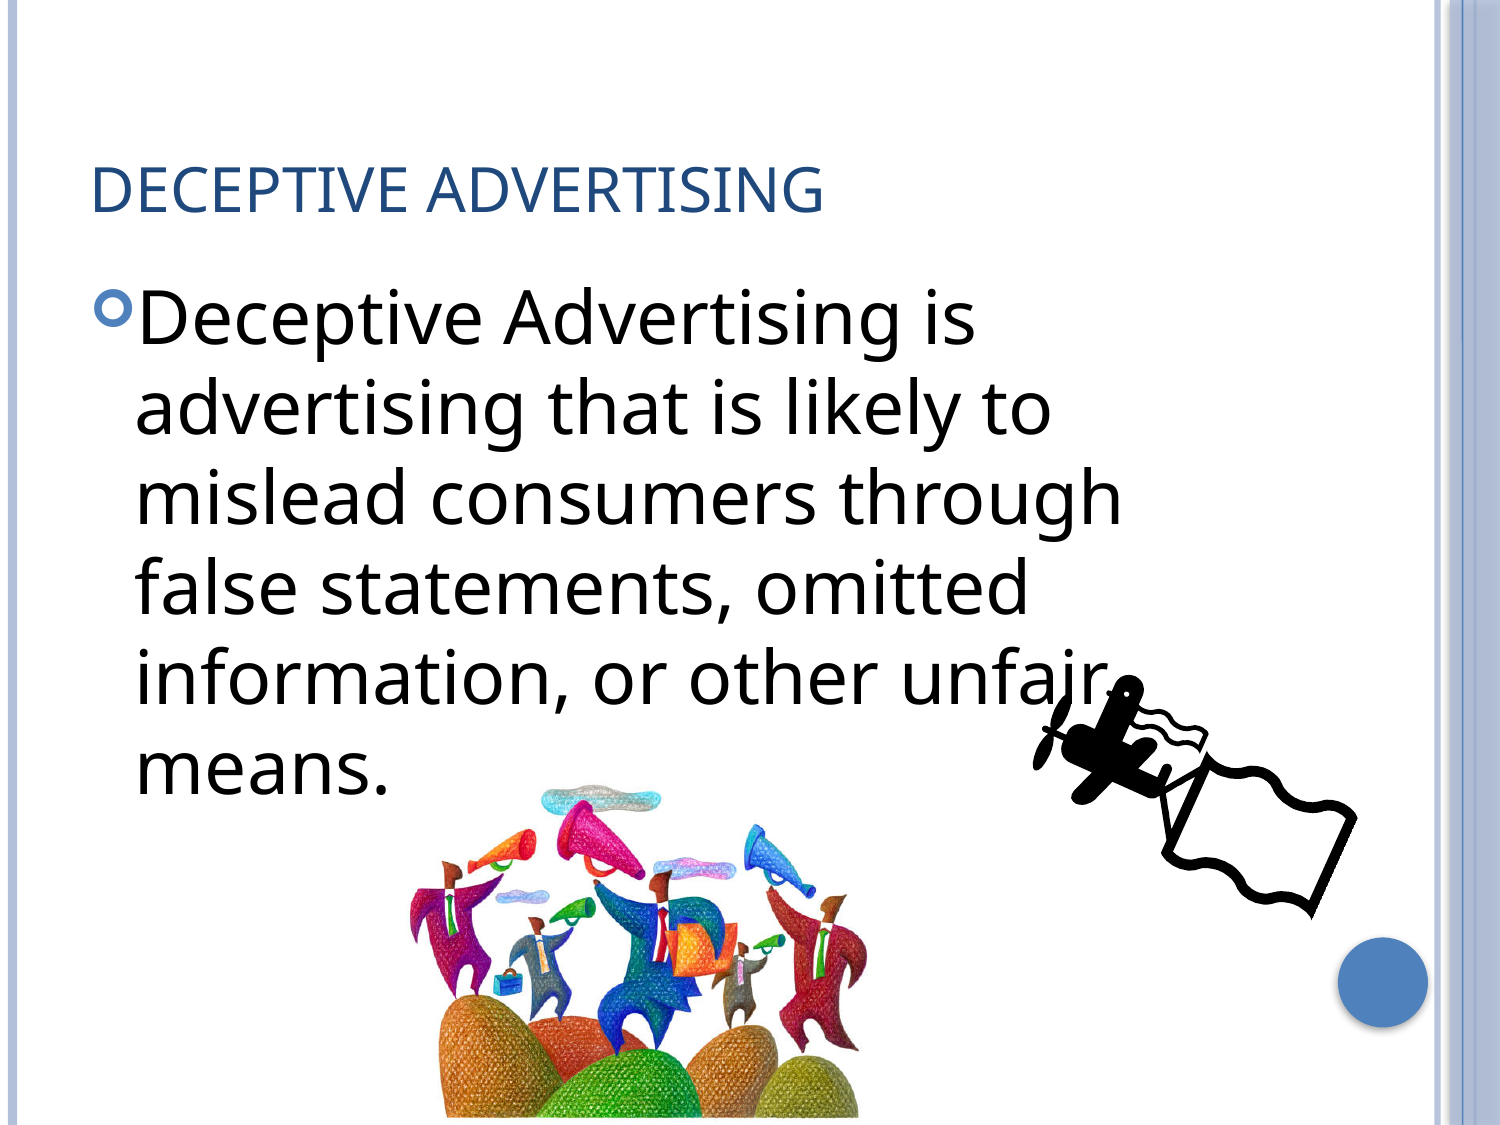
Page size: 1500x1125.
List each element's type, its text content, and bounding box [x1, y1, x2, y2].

picture [1029, 709, 1356, 868]
picture [399, 774, 875, 1125]
list Deceptive Advertising is advertising that is likely to mislead consumers through false statements, omitted information, or other unfair means. [75, 262, 1300, 1062]
title Deceptive Advertising [75, 45, 1300, 233]
